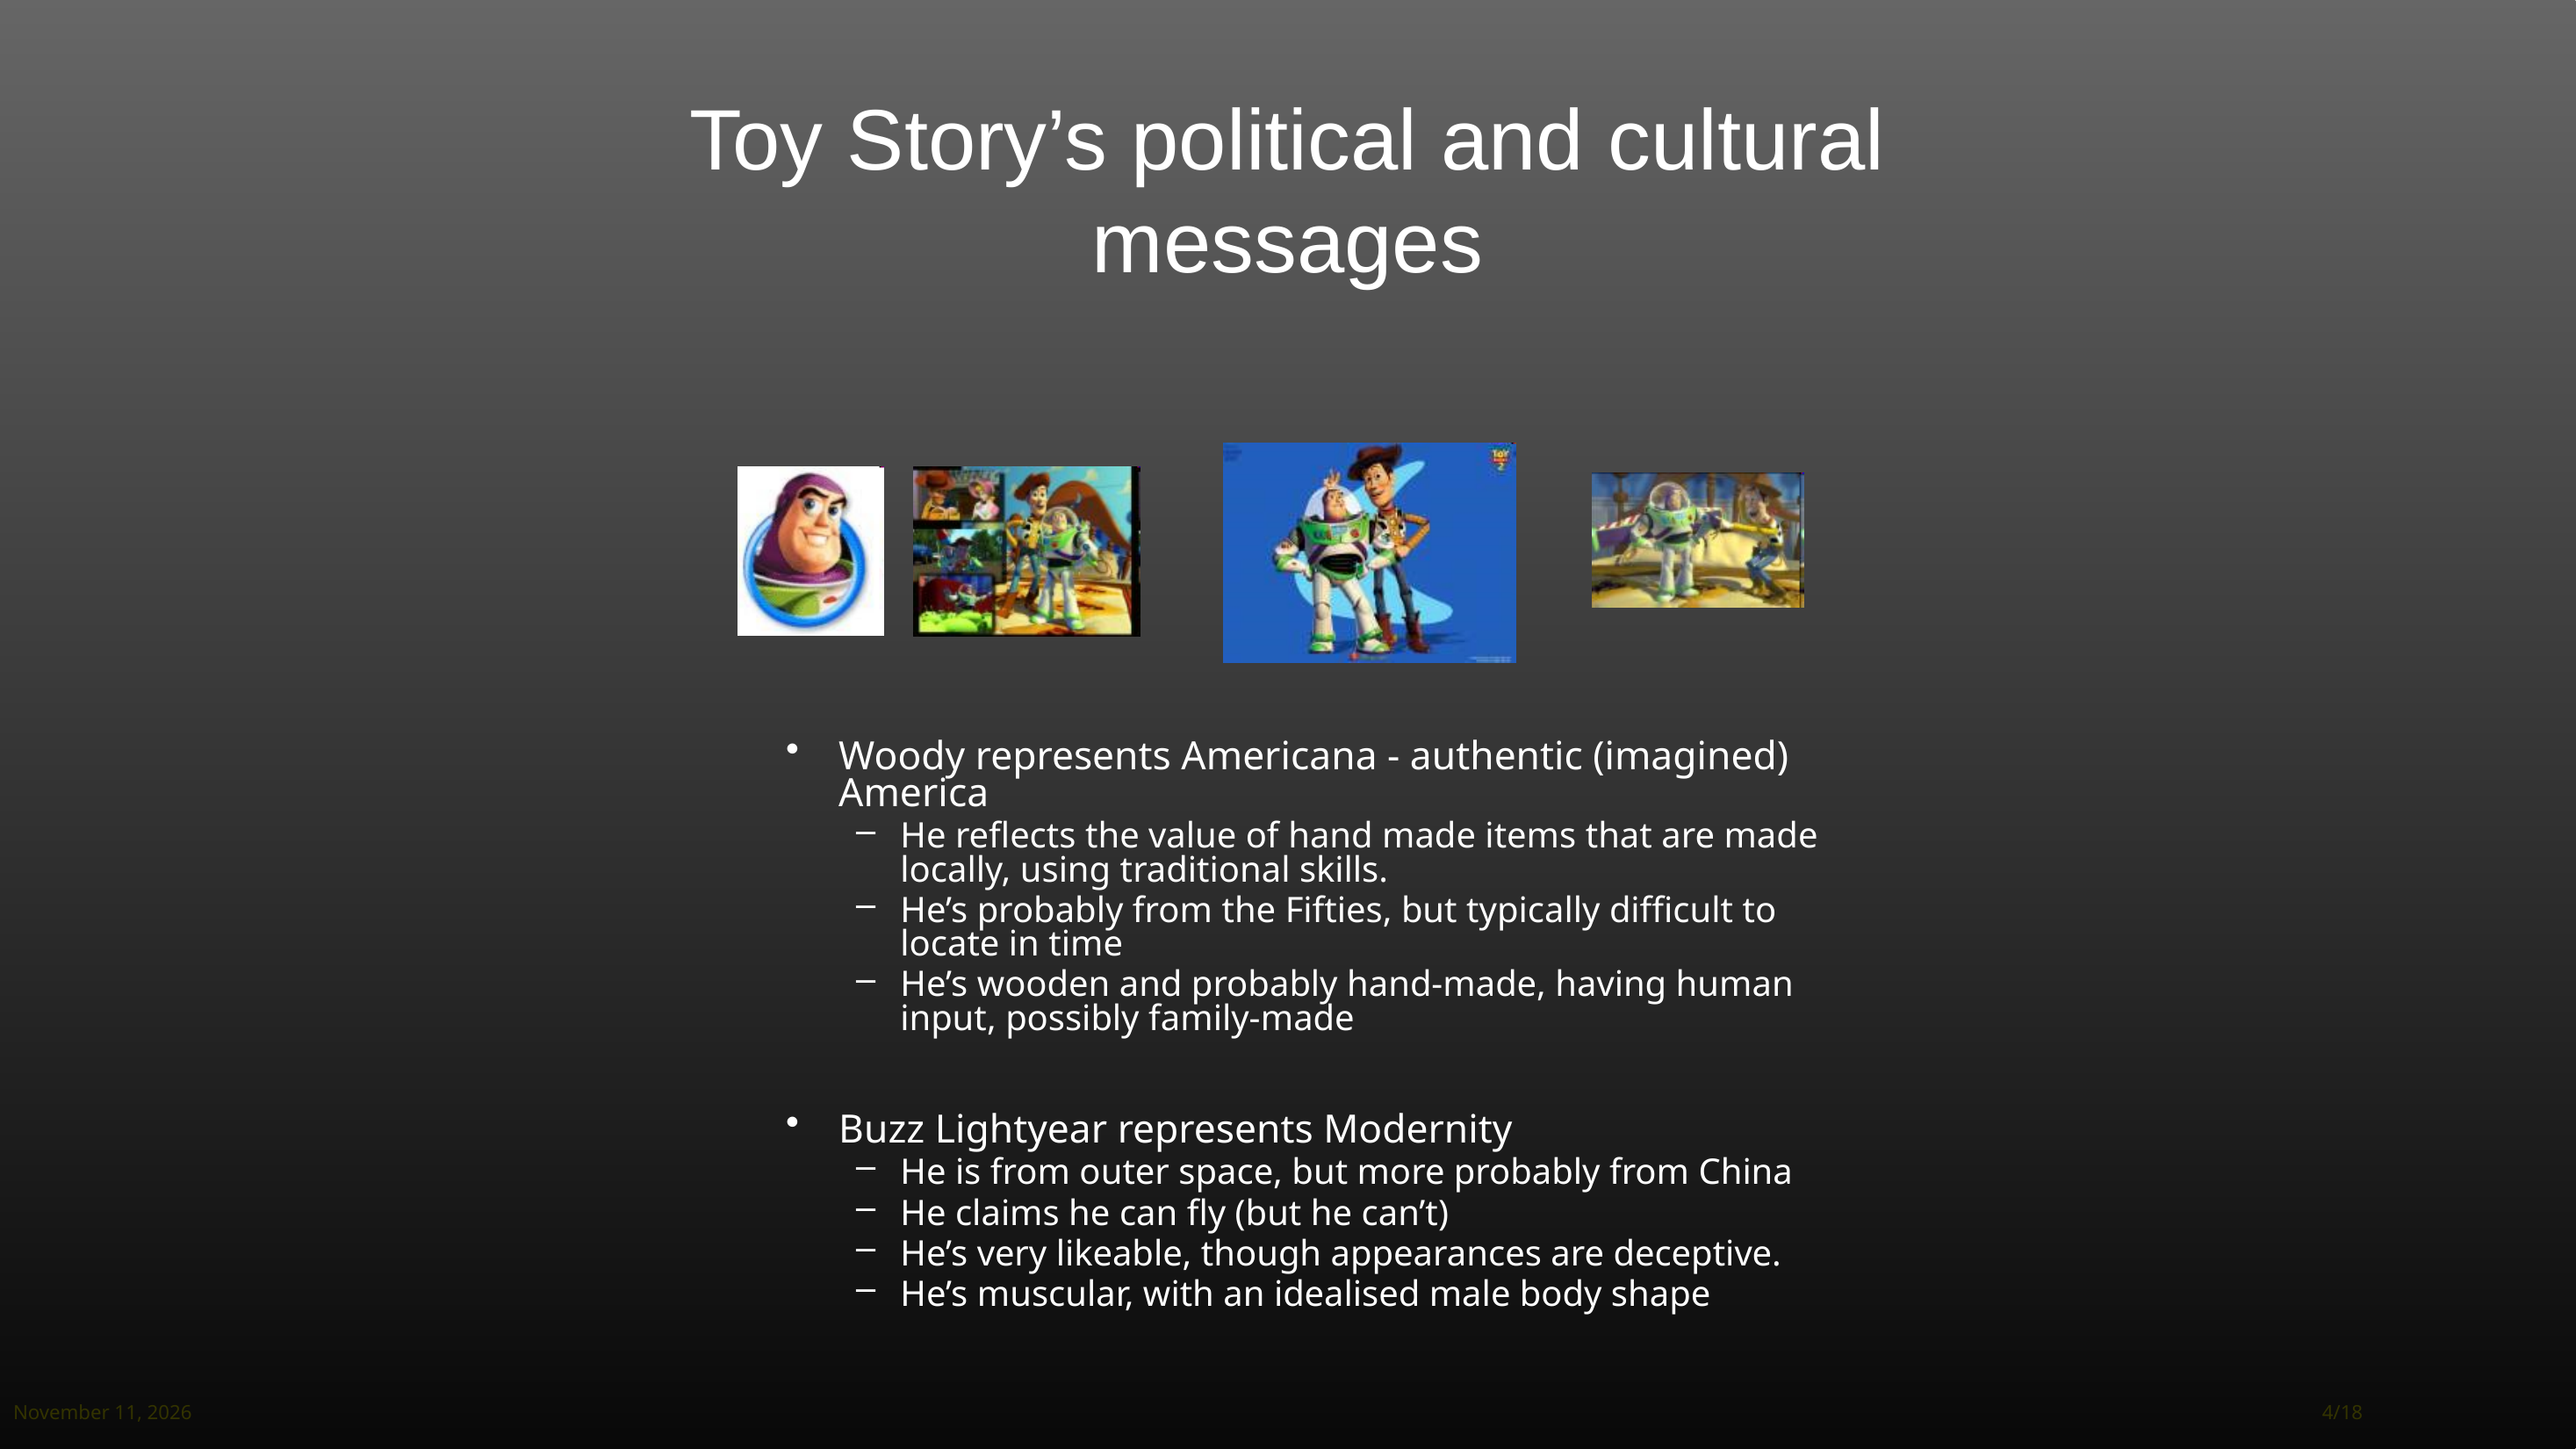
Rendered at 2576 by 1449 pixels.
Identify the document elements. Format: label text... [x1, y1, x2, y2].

list Woody represents Americana - authentic (imagined) America He reflects the value of hand made items that are made locally, using traditional skills. He’s probably from the Fifties, but typically difficult to locate in time He’s wooden and probably hand-made, having human input, possibly family-made Buzz Lightyear represents Modernity He is from outer space, but more probably from China He claims he can fly (but he can’t) He’s very likeable, though appearances are deceptive. He’s muscular, with an idealised male body shape [773, 732, 1874, 1449]
title Toy Story’s political and cultural messages [655, 0, 1920, 397]
picture [912, 466, 1140, 638]
slide_number 4/18 [2146, 1331, 2555, 1433]
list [1223, 443, 1516, 663]
picture [1592, 472, 1805, 608]
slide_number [0, 1331, 773, 1433]
picture [737, 466, 884, 636]
